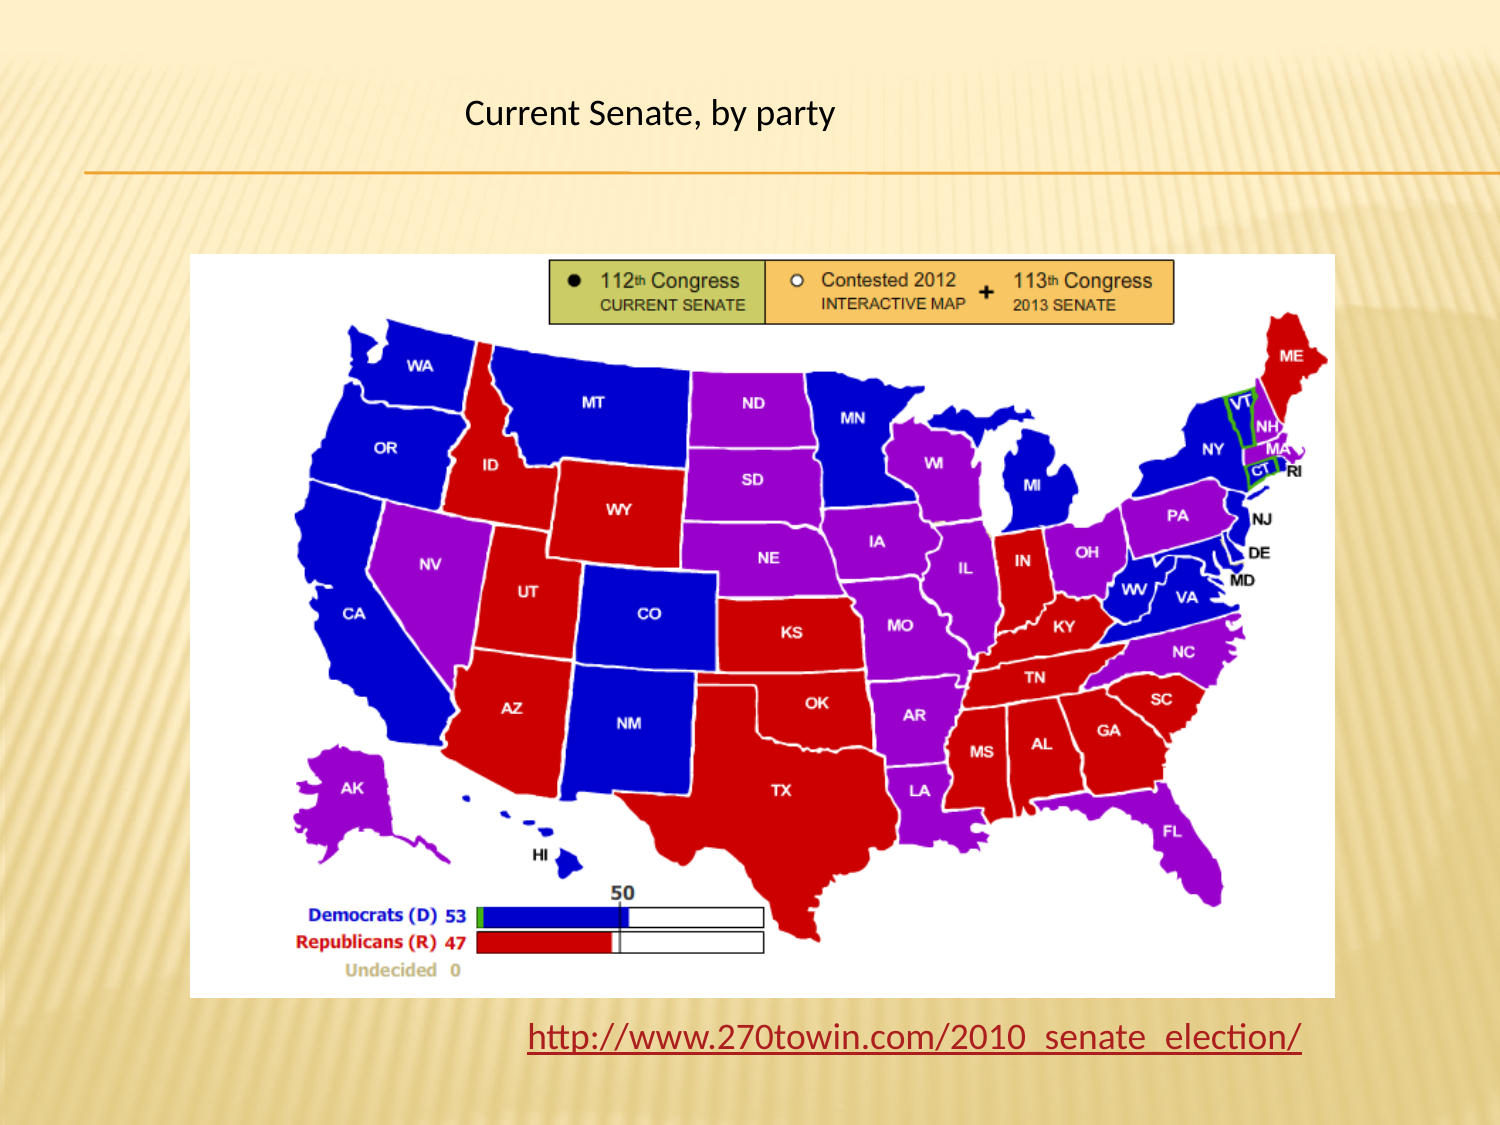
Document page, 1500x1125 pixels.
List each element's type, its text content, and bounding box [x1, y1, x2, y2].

text_box Current Senate, by party [449, 80, 1500, 140]
text_box http://www.270towin.com/2010_senate_election/ [512, 1004, 1500, 1065]
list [49, 254, 1476, 998]
